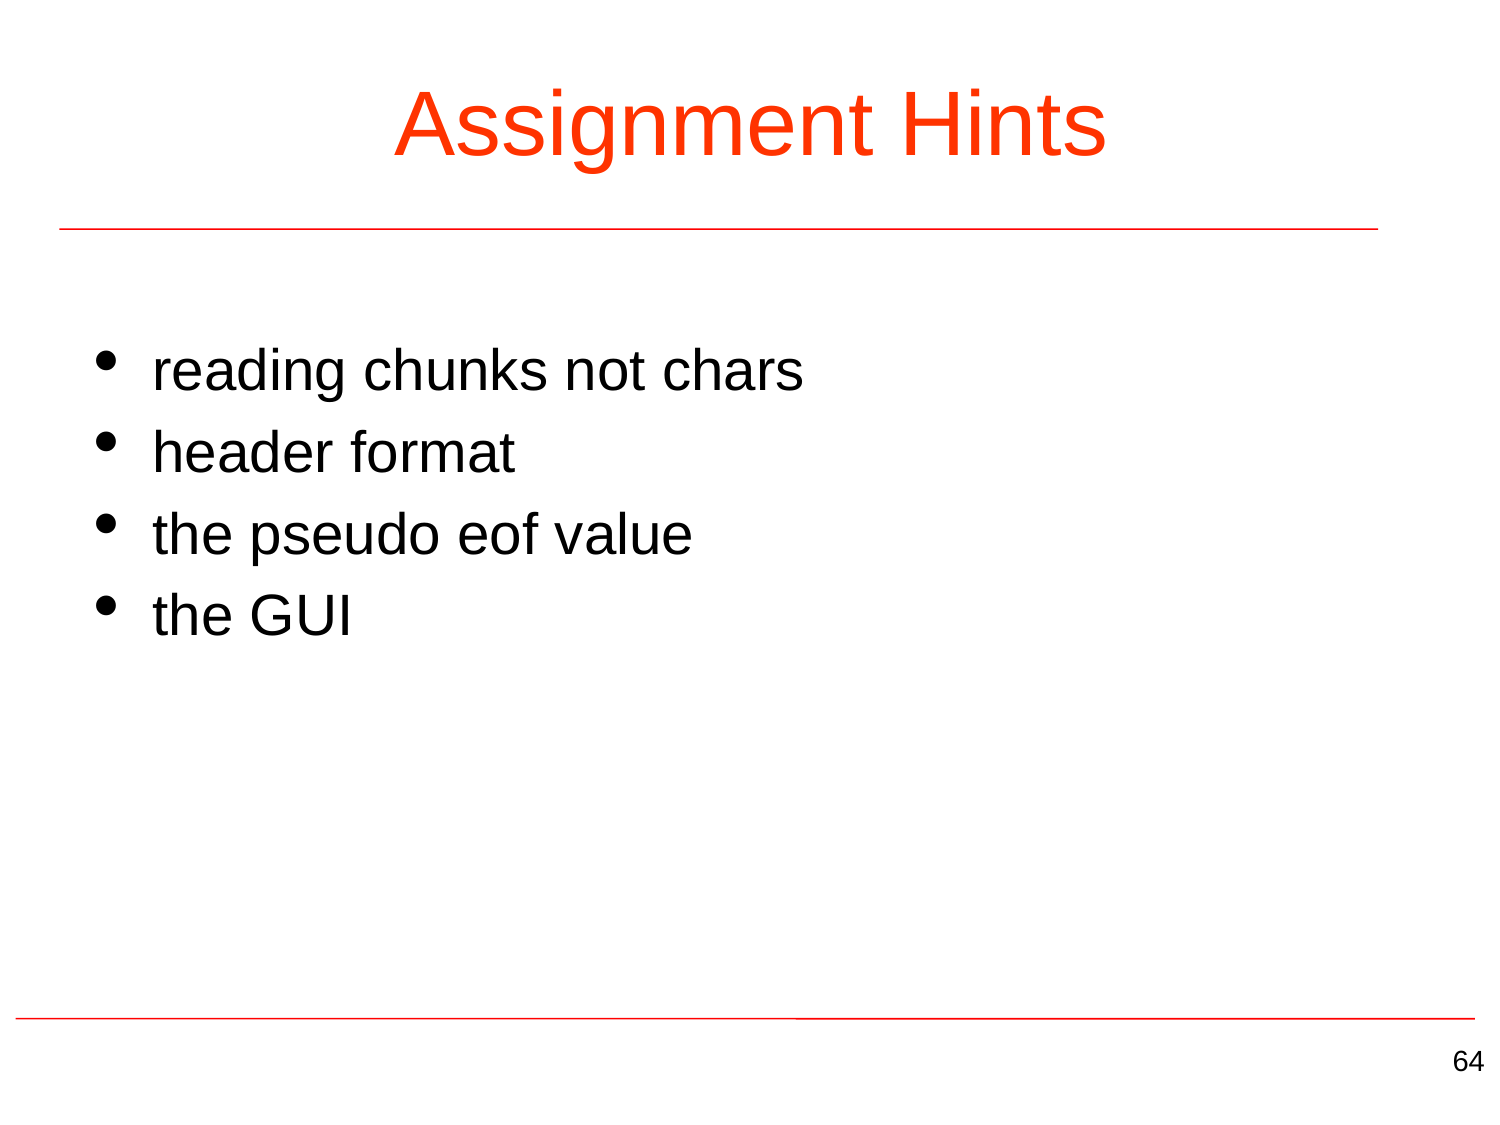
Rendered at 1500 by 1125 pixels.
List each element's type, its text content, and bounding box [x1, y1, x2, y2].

list reading chunks not chars header format the pseudo eof value the GUI [81, 324, 1438, 1000]
slide_number 64 [1149, 1034, 1500, 1113]
title Assignment Hints [114, 24, 1390, 213]
